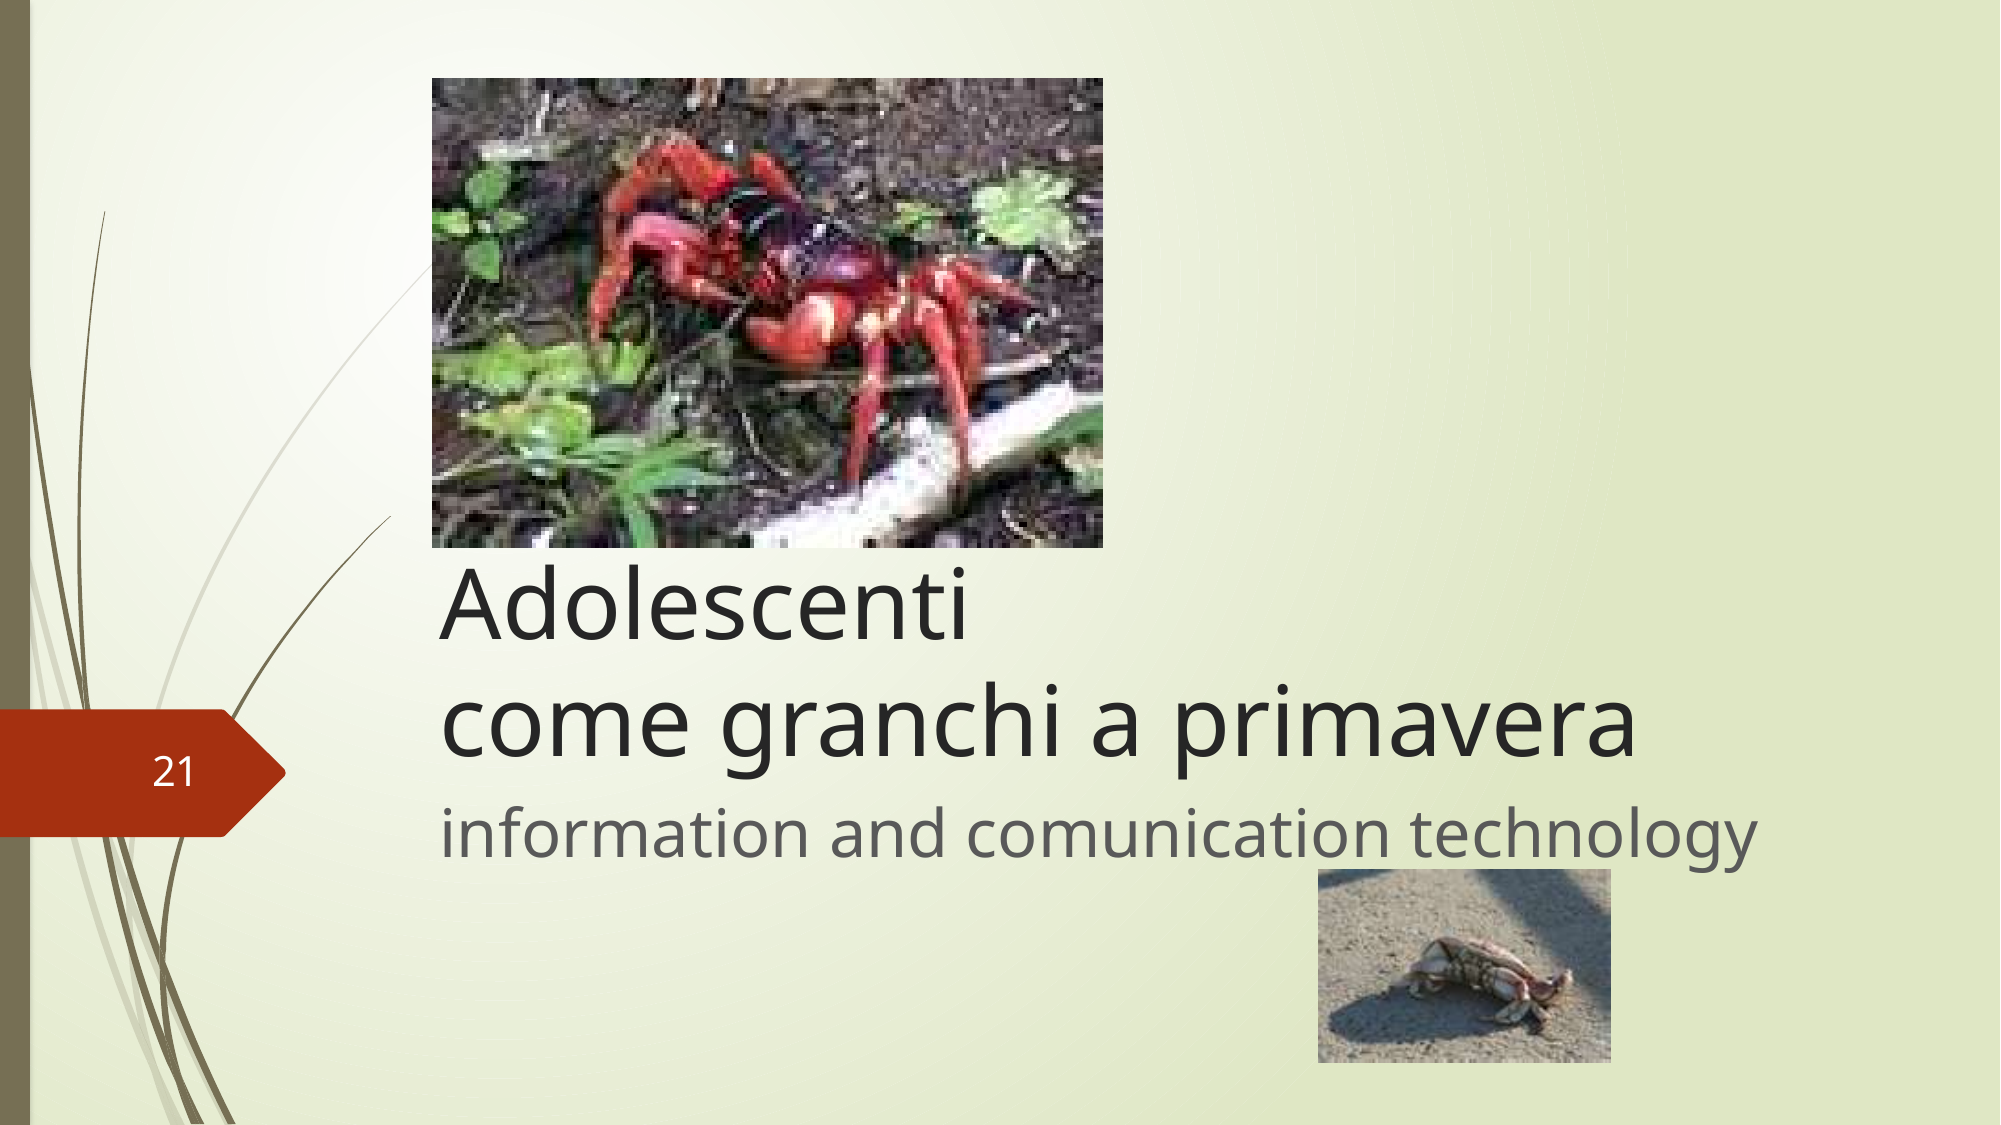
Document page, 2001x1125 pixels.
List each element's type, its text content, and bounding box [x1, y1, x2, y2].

slide_number 21 [87, 743, 216, 803]
subtitle information and comunication technology [424, 783, 1888, 969]
picture [1318, 869, 1611, 1064]
title I.T.C. Adolescenti come granchi a primavera [424, 412, 1888, 783]
picture [432, 77, 1104, 548]
